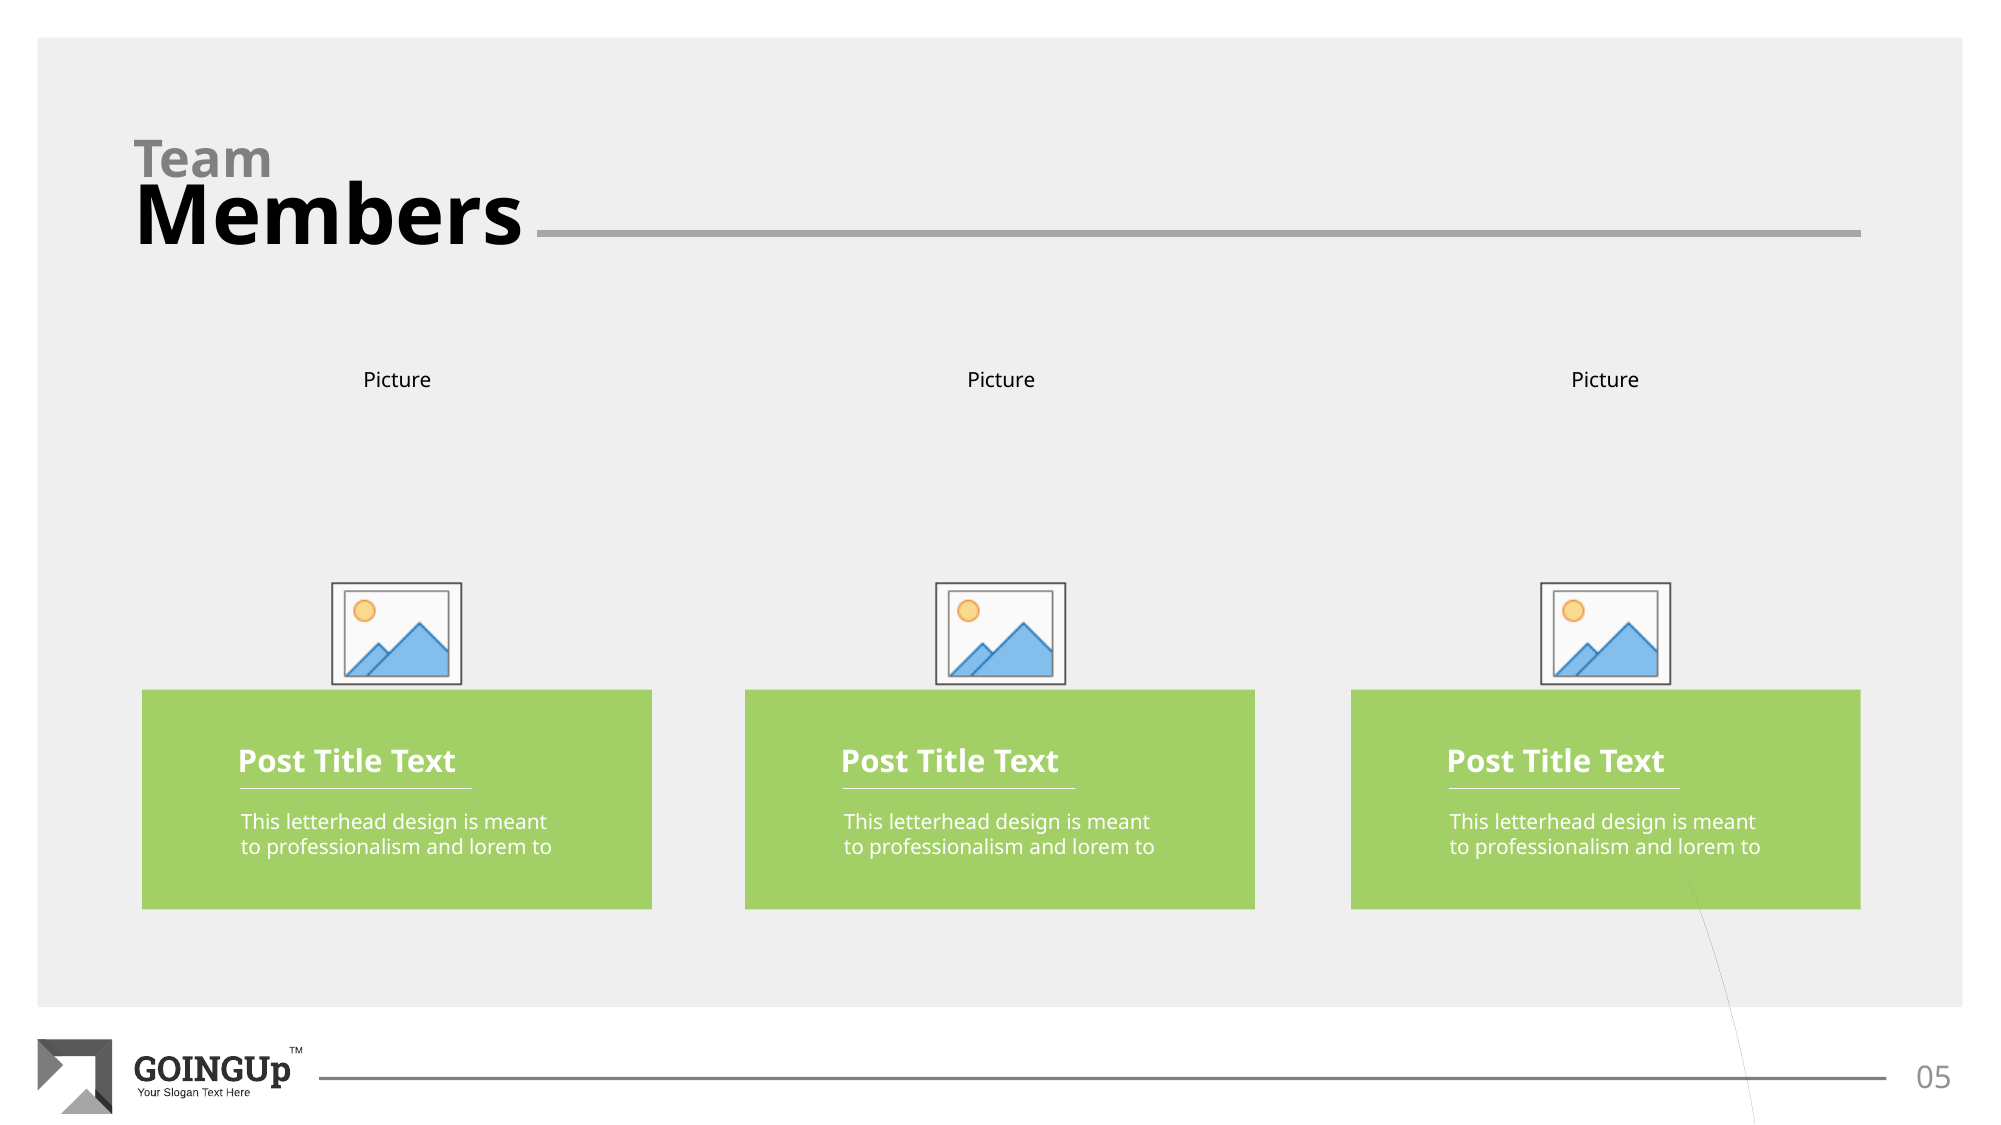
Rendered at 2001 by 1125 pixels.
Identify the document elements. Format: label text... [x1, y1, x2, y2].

picture [142, 359, 653, 910]
picture [1350, 359, 1861, 910]
text_box [36, 36, 1963, 1008]
picture [746, 359, 1257, 910]
slide_number 05 [1886, 1030, 1982, 1125]
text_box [118, 107, 1861, 274]
